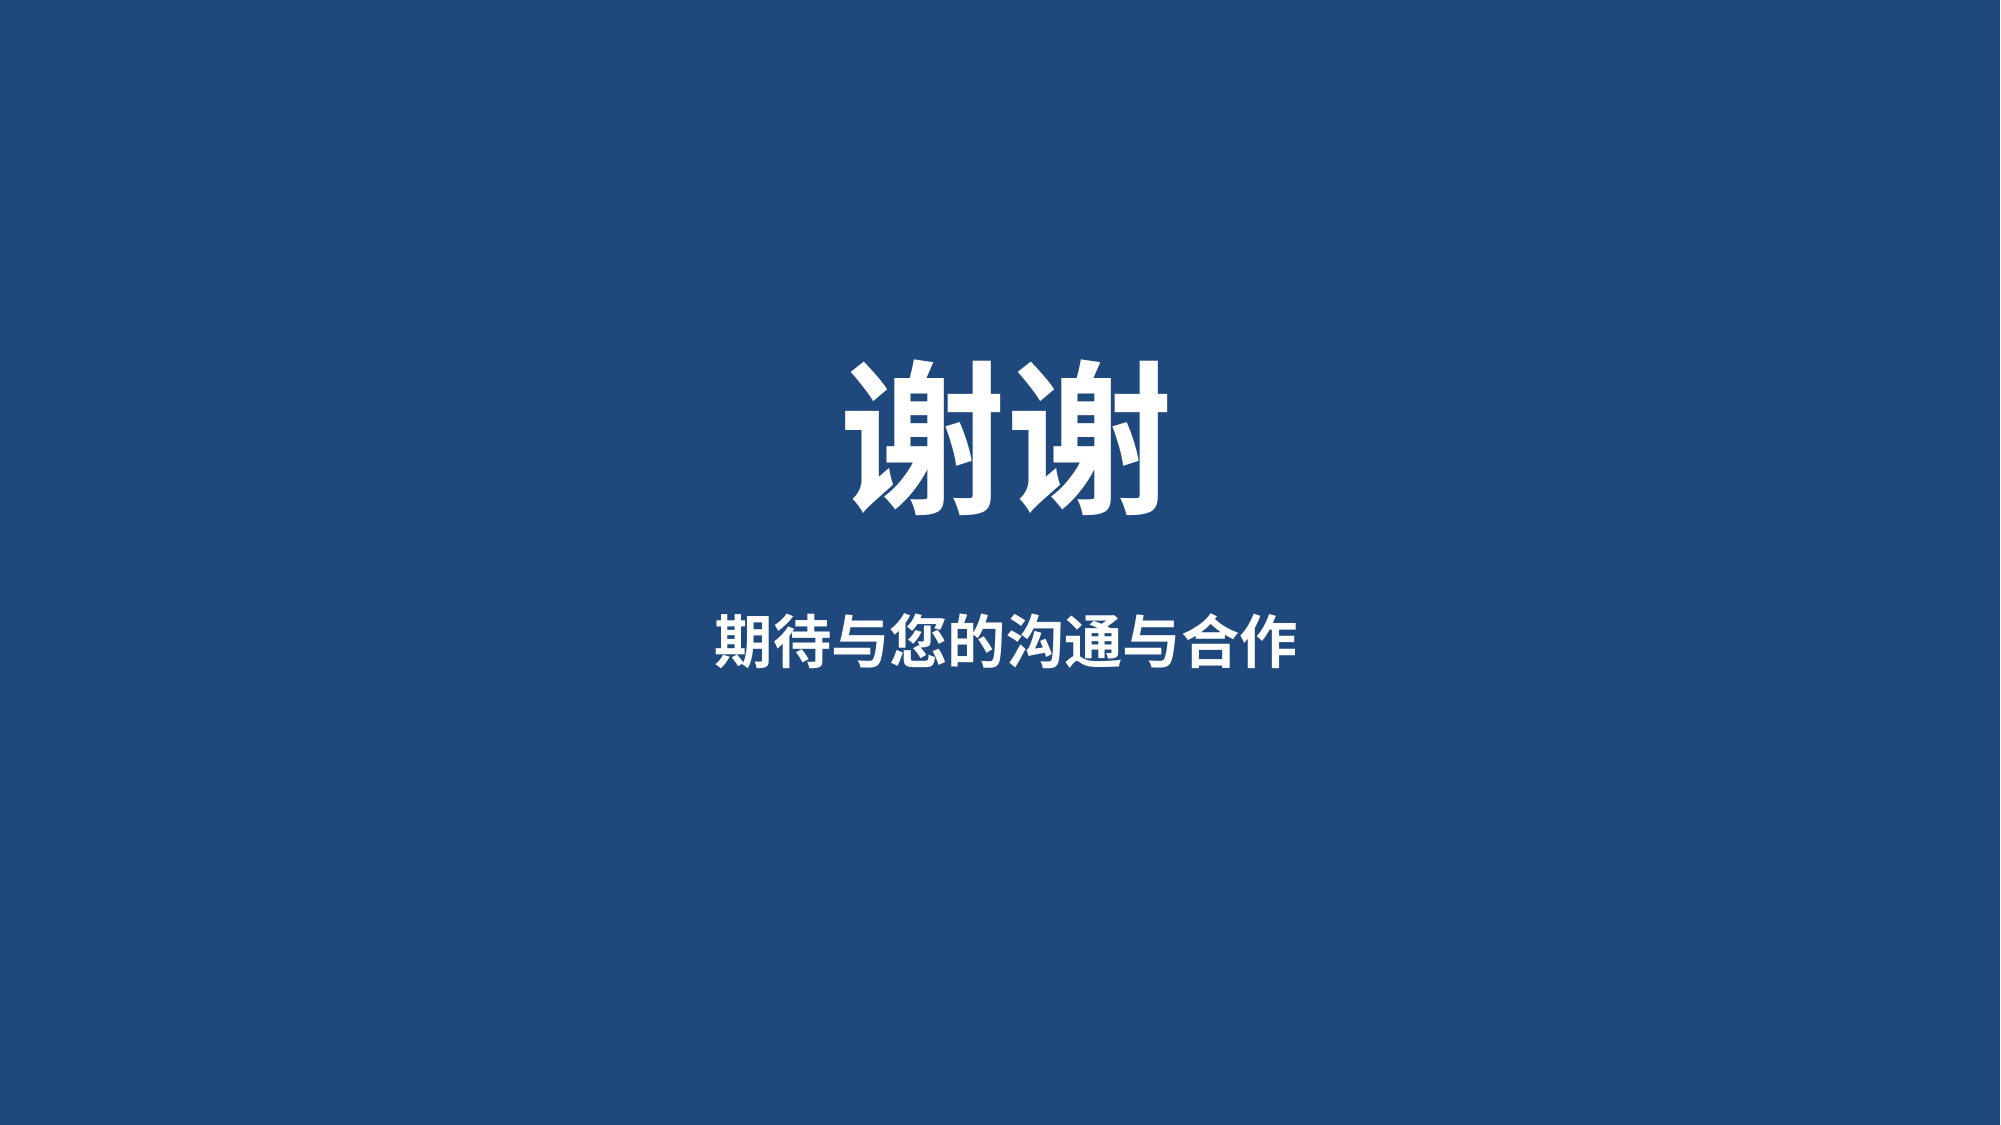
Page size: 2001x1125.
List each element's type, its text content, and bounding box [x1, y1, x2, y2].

text_box 谢谢 期待与您的沟通与合作 [607, 327, 1405, 683]
